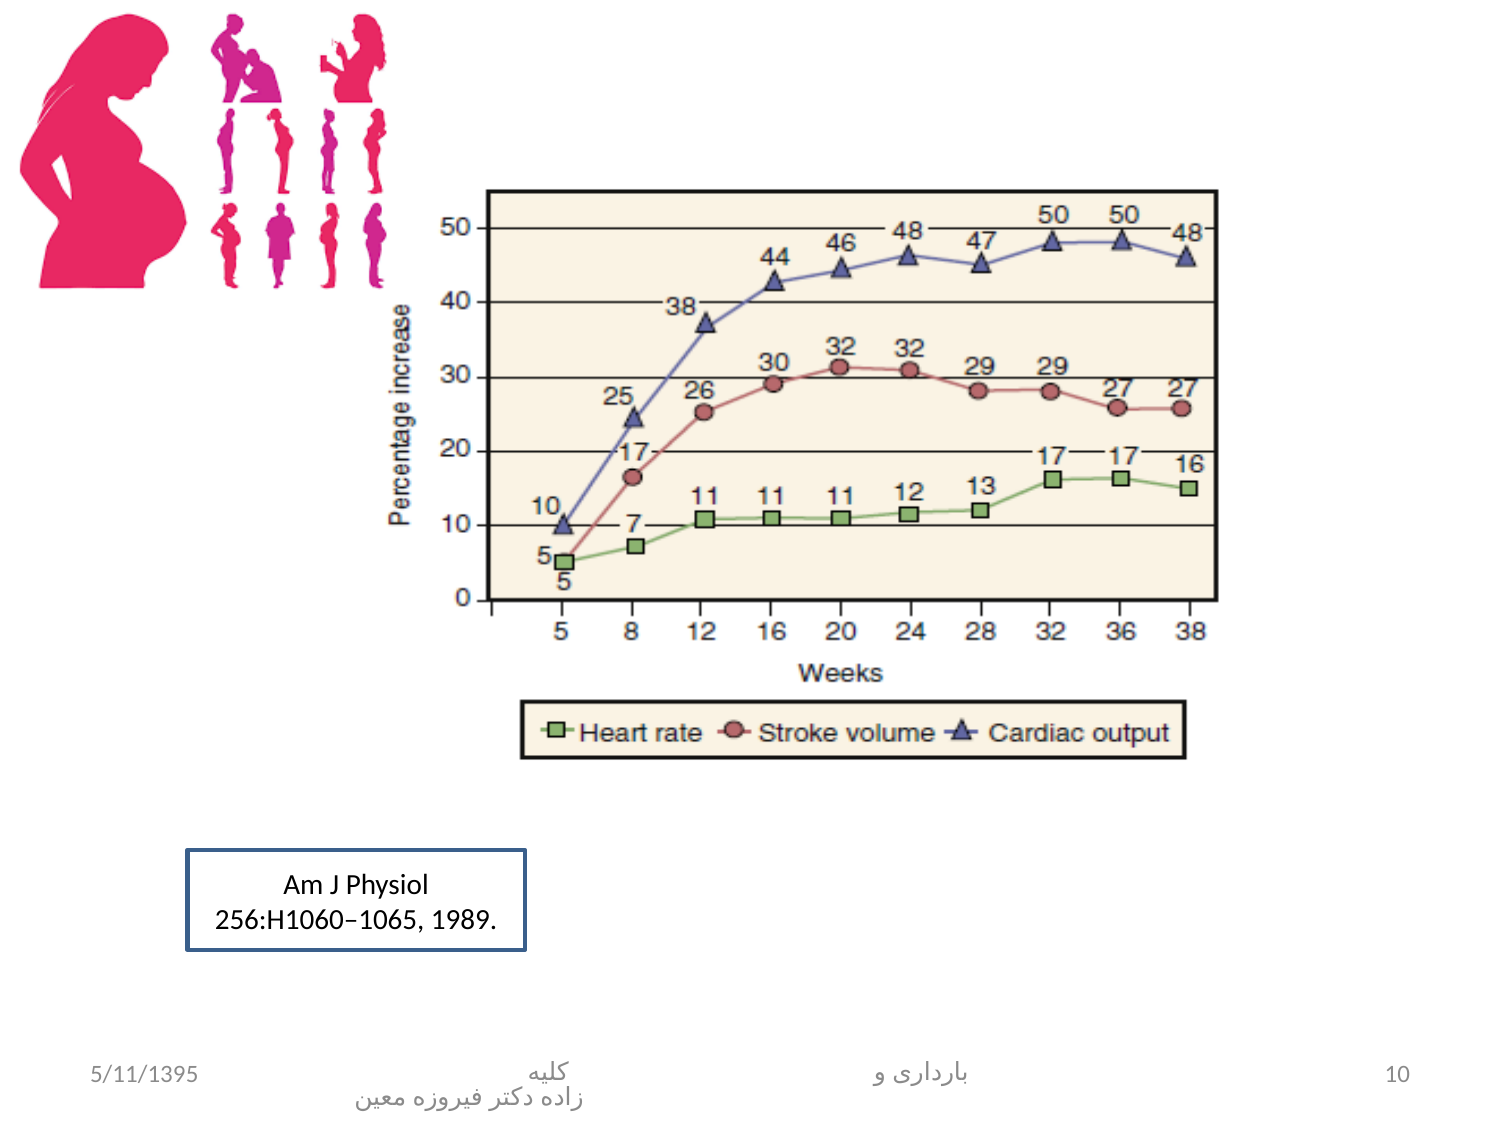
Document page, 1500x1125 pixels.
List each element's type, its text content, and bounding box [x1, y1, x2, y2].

slide_number 10 [1074, 1042, 1425, 1103]
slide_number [75, 1042, 425, 1103]
text_box Am J Physiol 256:H1060–1065, 1989. [185, 848, 527, 952]
footer بارداری و کلیه دکتر فیروزه معین زاده [512, 1042, 988, 1103]
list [362, 174, 1288, 768]
picture [0, 0, 407, 304]
